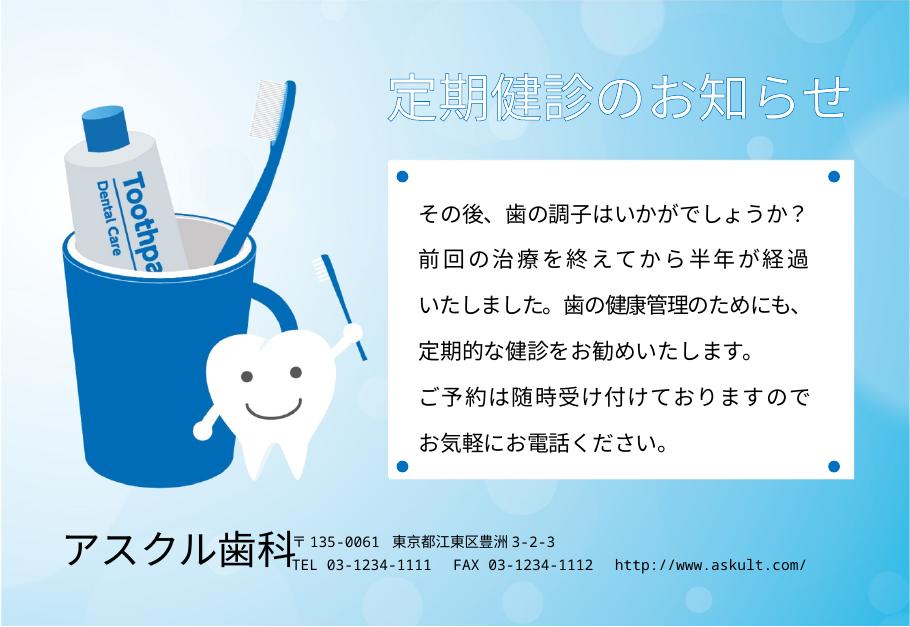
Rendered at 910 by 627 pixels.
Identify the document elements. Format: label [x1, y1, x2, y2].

picture [0, 0, 910, 626]
text_box [396, 170, 841, 473]
